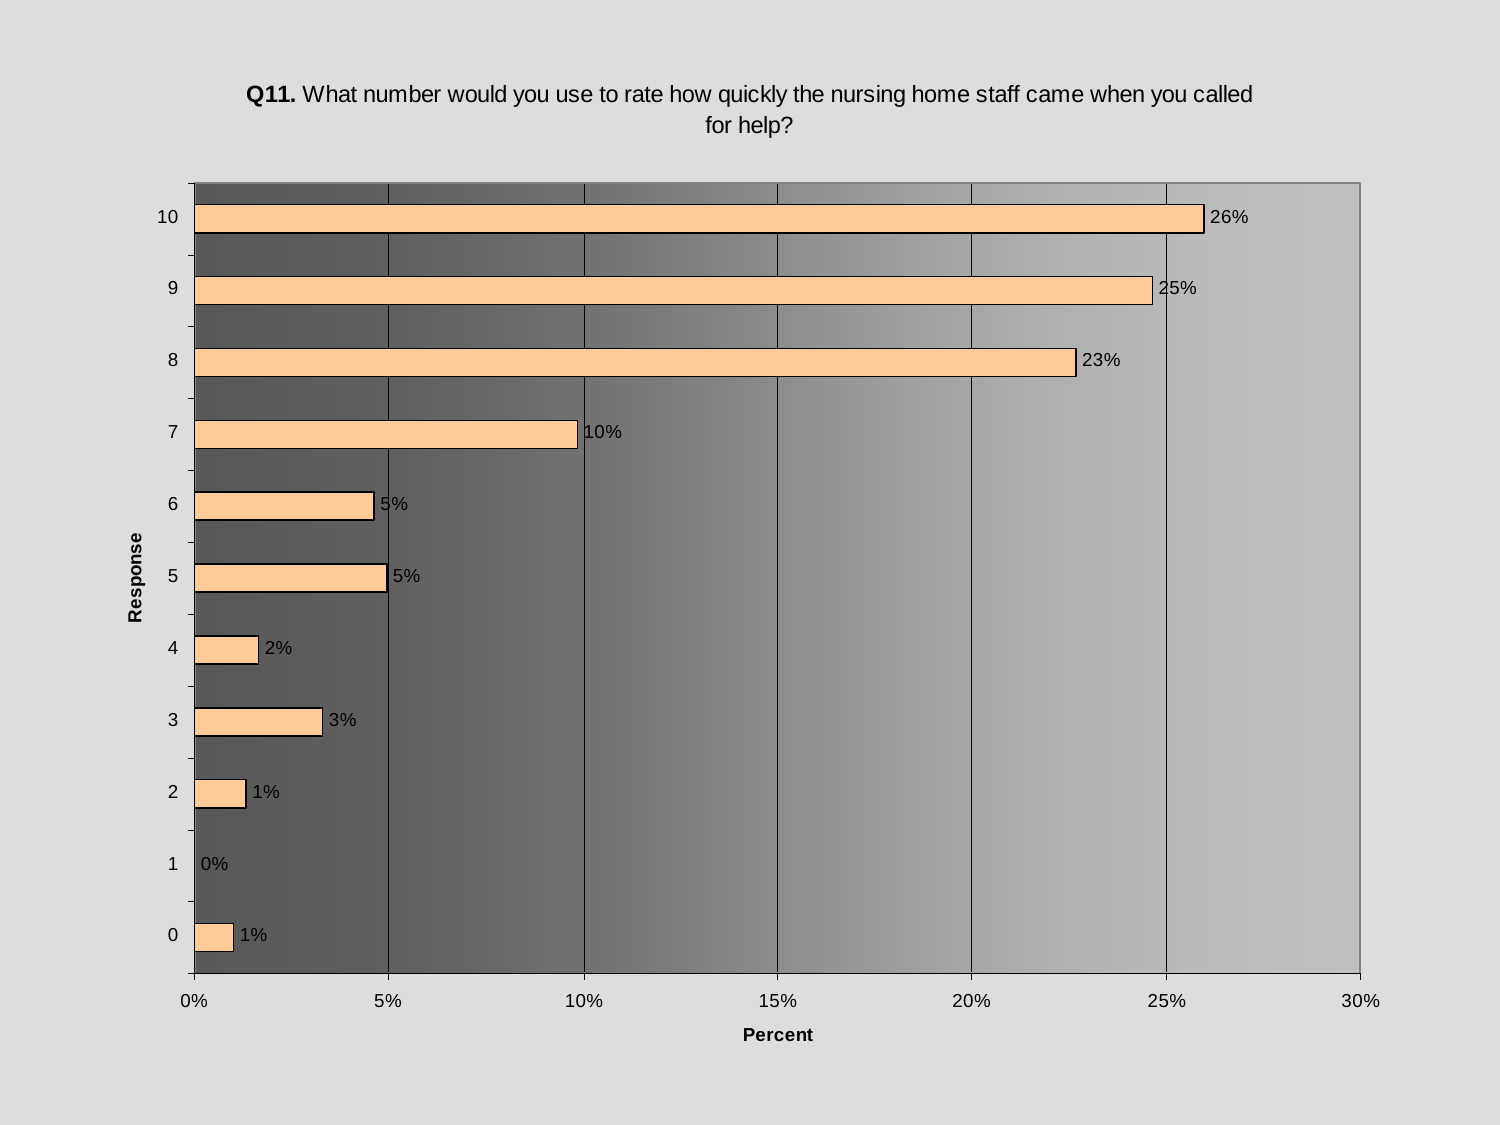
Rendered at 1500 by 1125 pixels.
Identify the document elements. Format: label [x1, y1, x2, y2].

text_box [94, 45, 1406, 1080]
